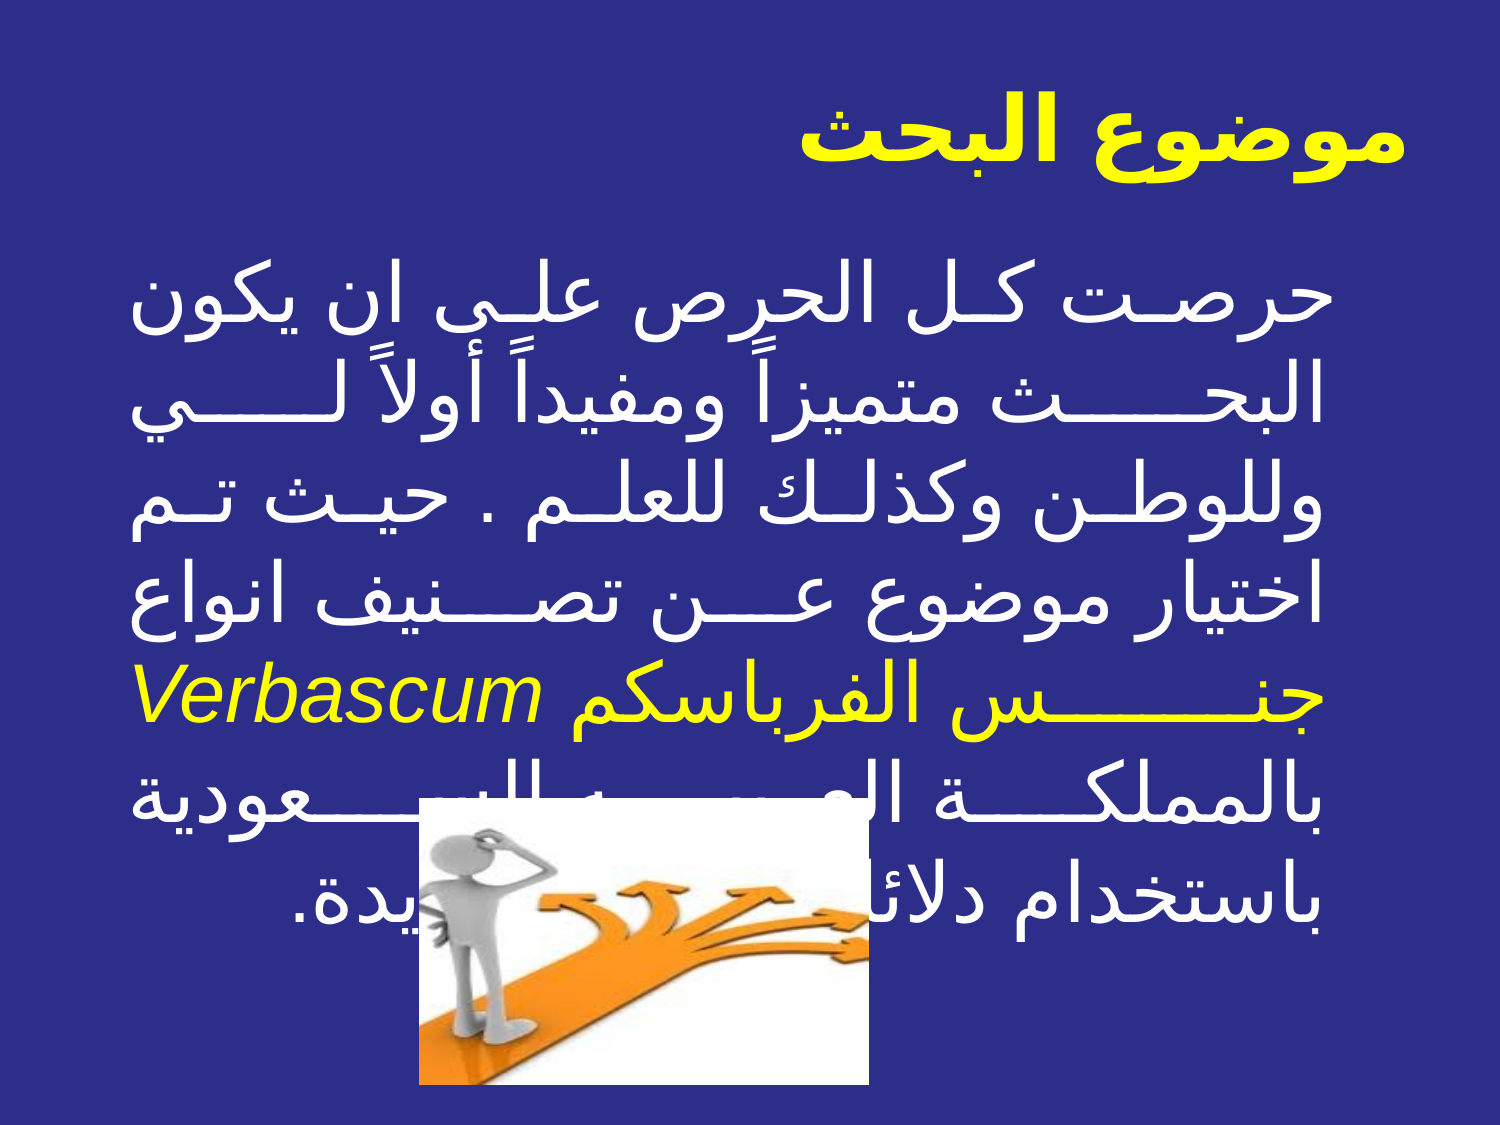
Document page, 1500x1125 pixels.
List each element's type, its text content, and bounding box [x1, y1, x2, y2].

title موضوع البحث [76, 30, 1427, 219]
list حرصت كل الحرص على ان يكون البحث متميزاً ومفيداً أولاً لي وللوطن وكذلك للعلم . حيث تم اختيار موضوع عن تصنيف انواع جنس الفرباسكم Verbascum بالمملكة العربيه السعودية باستخدام دلائل تصنيفية عديدة. [111, 231, 1400, 851]
picture [418, 798, 869, 1085]
